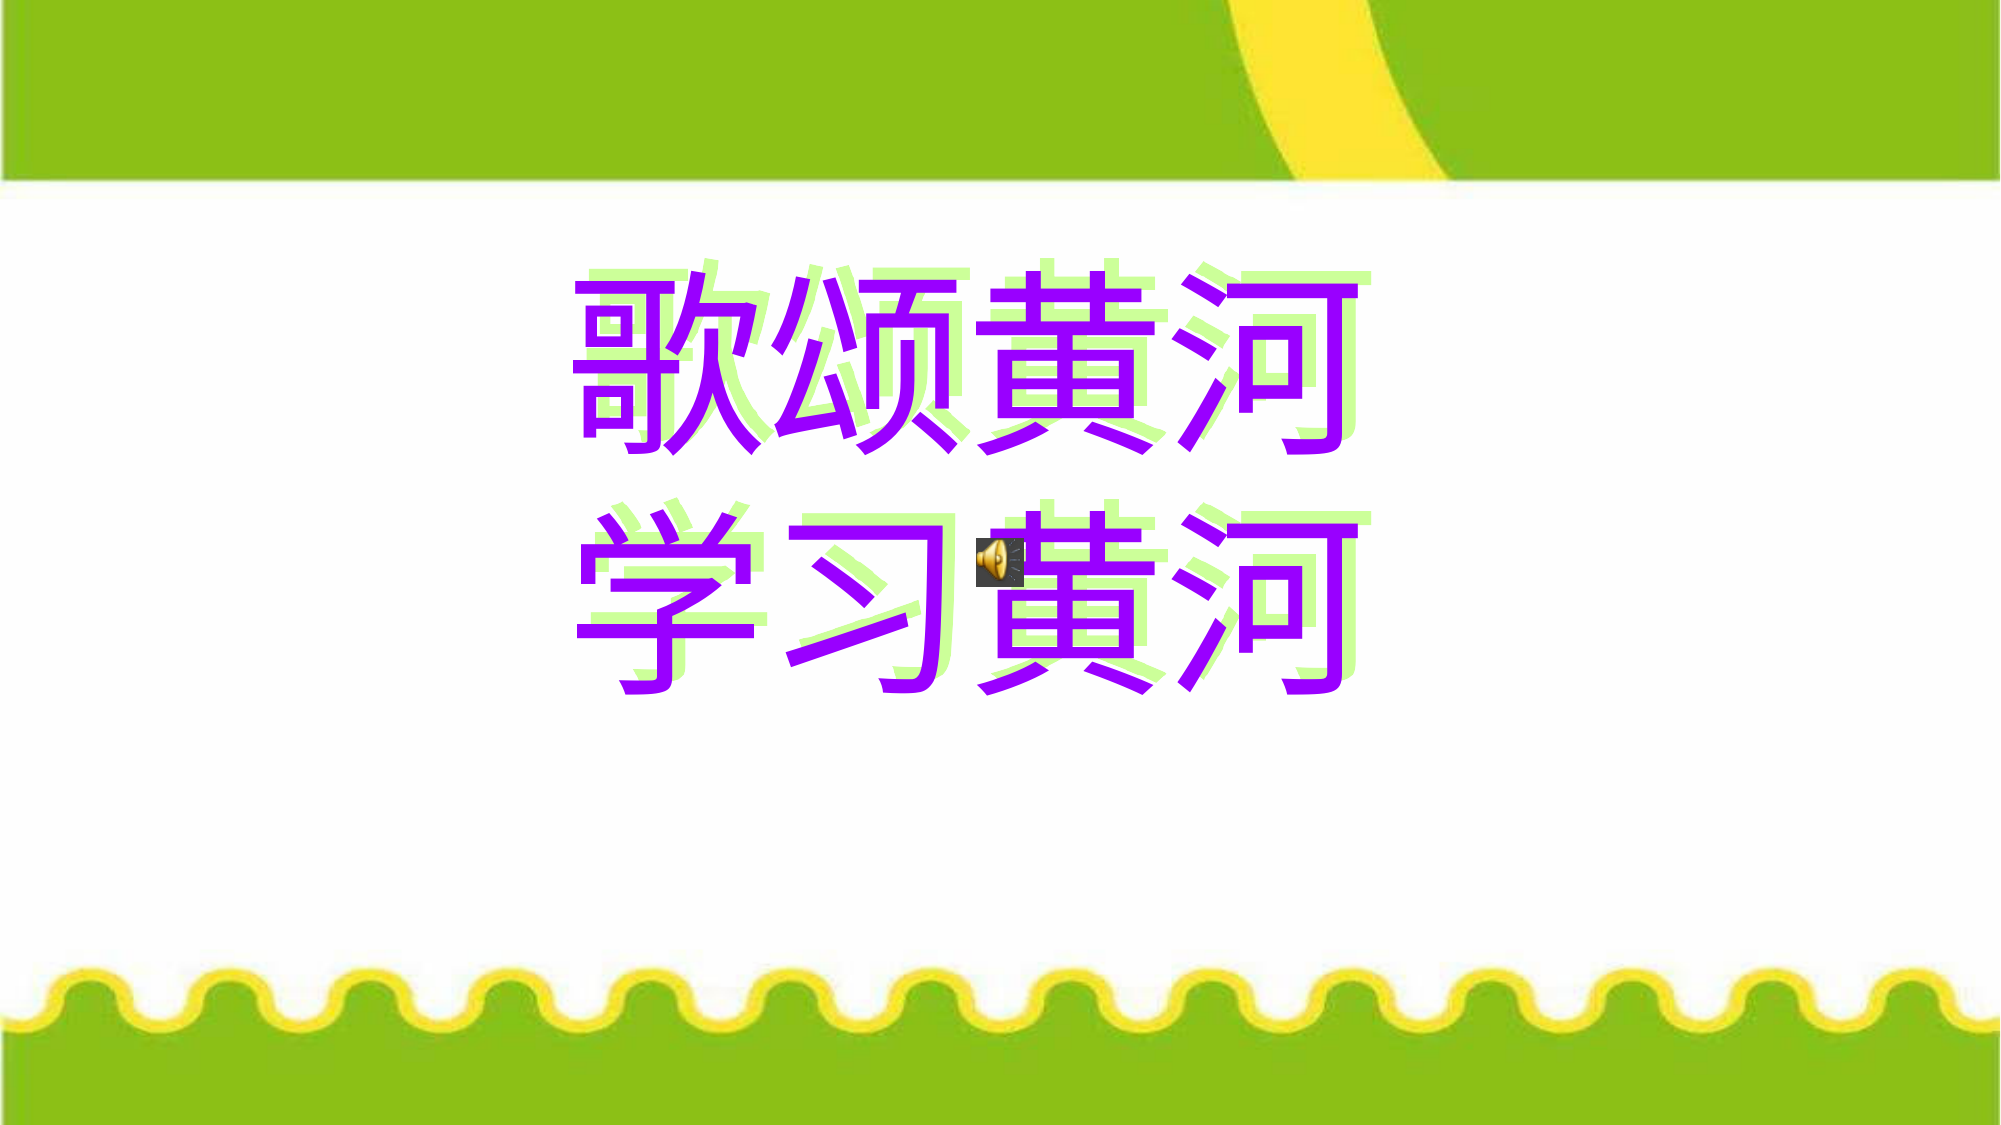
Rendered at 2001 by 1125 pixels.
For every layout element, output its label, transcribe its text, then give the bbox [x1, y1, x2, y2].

picture [0, 0, 2001, 1125]
text_box 歌颂黄河 学习黄河 [550, 231, 1464, 727]
